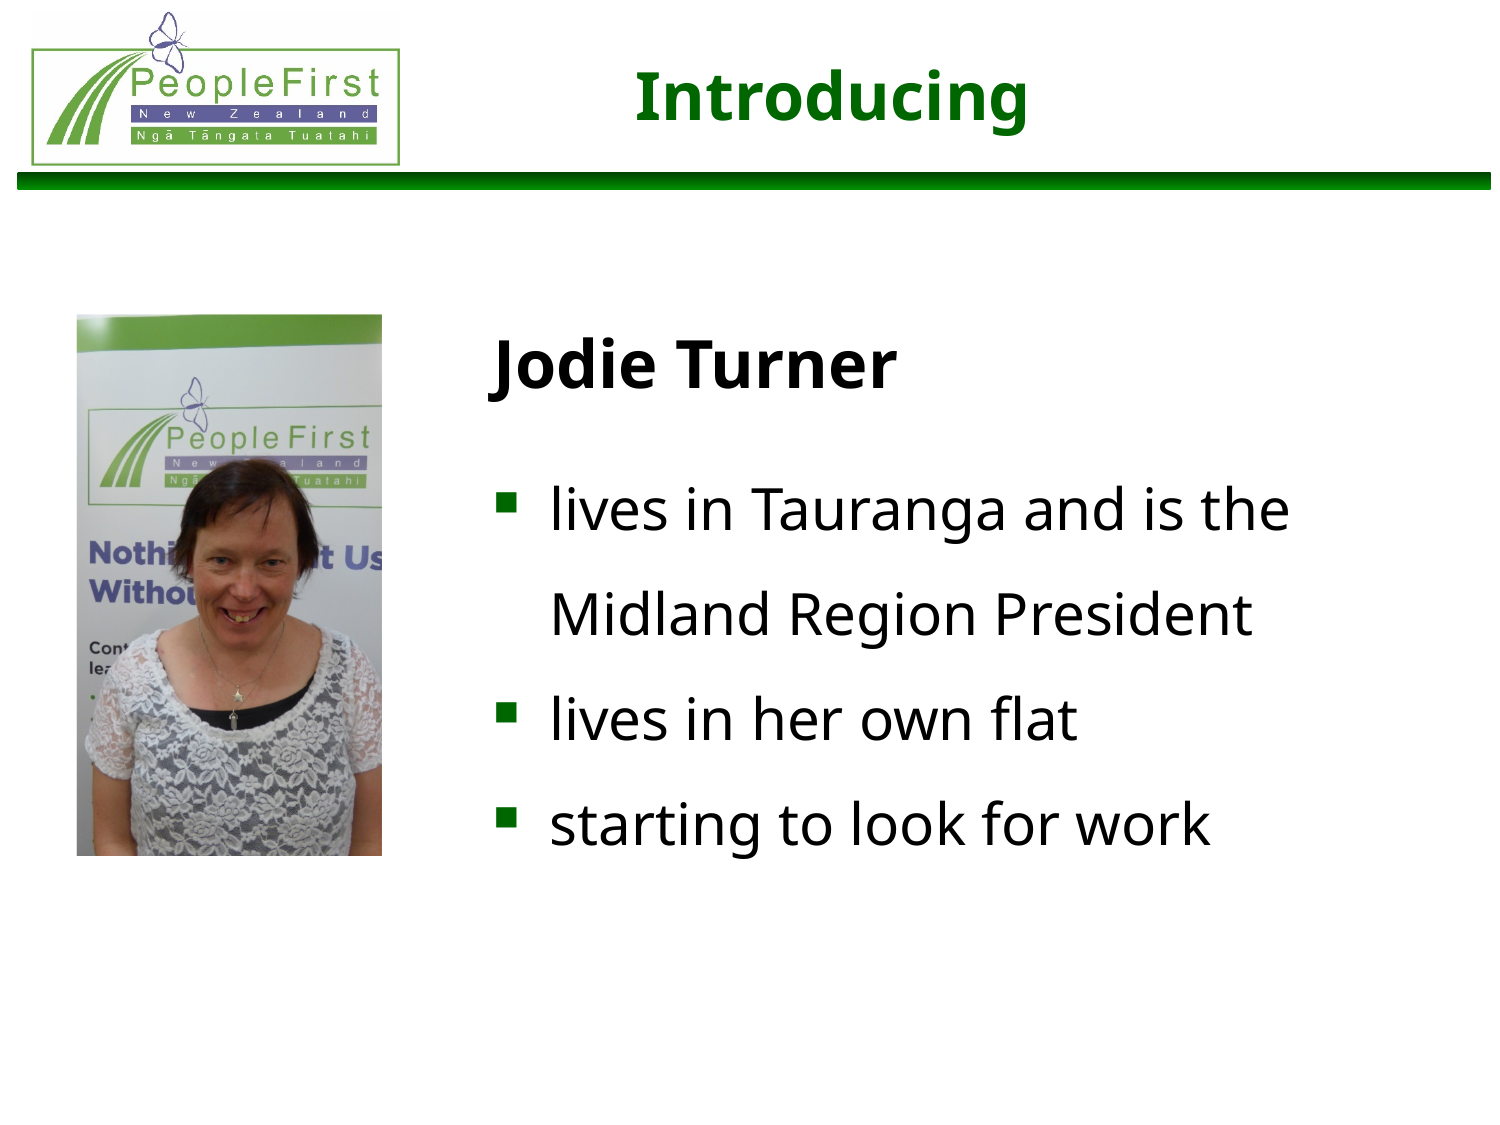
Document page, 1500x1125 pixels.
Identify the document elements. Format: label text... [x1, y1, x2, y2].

picture [0, 315, 500, 855]
list Jodie Turner lives in Tauranga and is the Midland Region President lives in her own flat starting to look for work [478, 314, 1459, 976]
picture [31, 11, 400, 166]
title Introducing [336, 45, 1341, 125]
